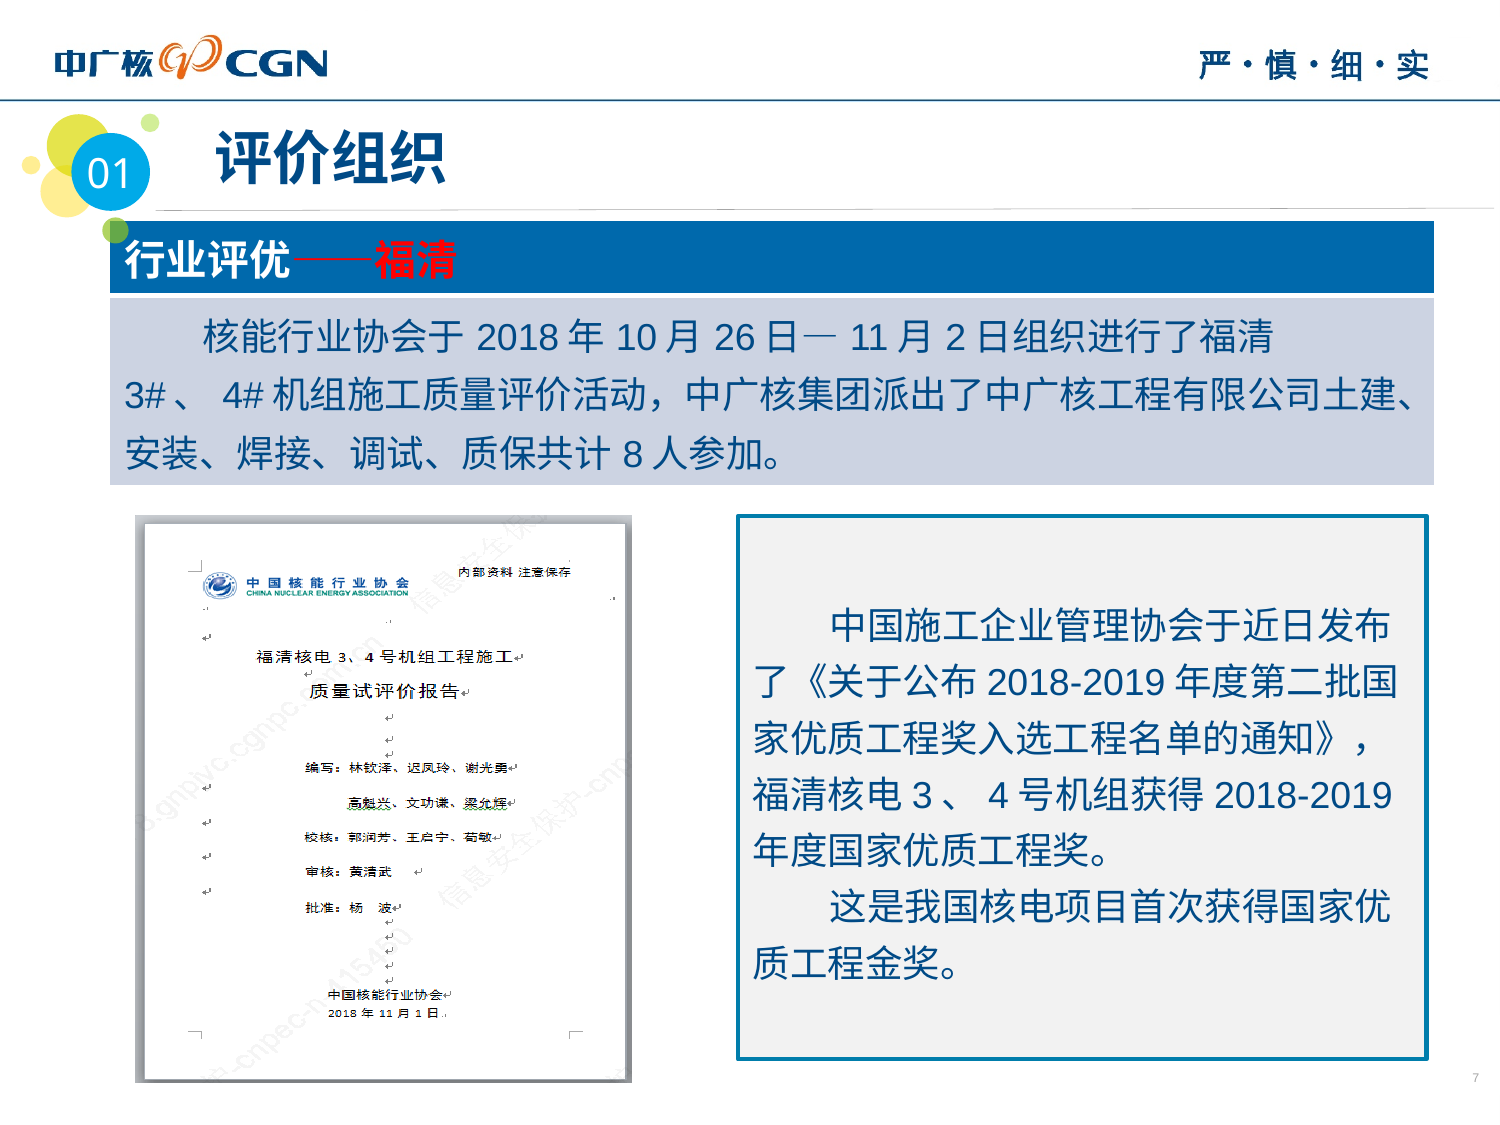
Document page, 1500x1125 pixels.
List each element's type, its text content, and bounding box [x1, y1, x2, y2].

slide_number 7 [1144, 1047, 1495, 1107]
text_box 评价组织 [160, 113, 1128, 199]
table_cell 核能行业协会于2018年10月26日—11月2日组织进行了福清3#、4#机组施工质量评价活动，中广核集团派出了中广核工程有限公司土建、安装、焊接、调试、质保共计8人参加。 [110, 298, 1434, 485]
picture [0, 0, 1500, 1125]
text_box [21, 113, 160, 244]
table_header 行业评优——福清 [110, 221, 1434, 293]
text_box 中国施工企业管理协会于近日发布了《关于公布2018-2019年度第二批国家优质工程奖入选工程名单的通知》，福清核电3、4号机组获得2018-2019年度国家优质工程奖。 这是我国核电项目首次获得国家优质工程金奖。 [736, 514, 1429, 1061]
